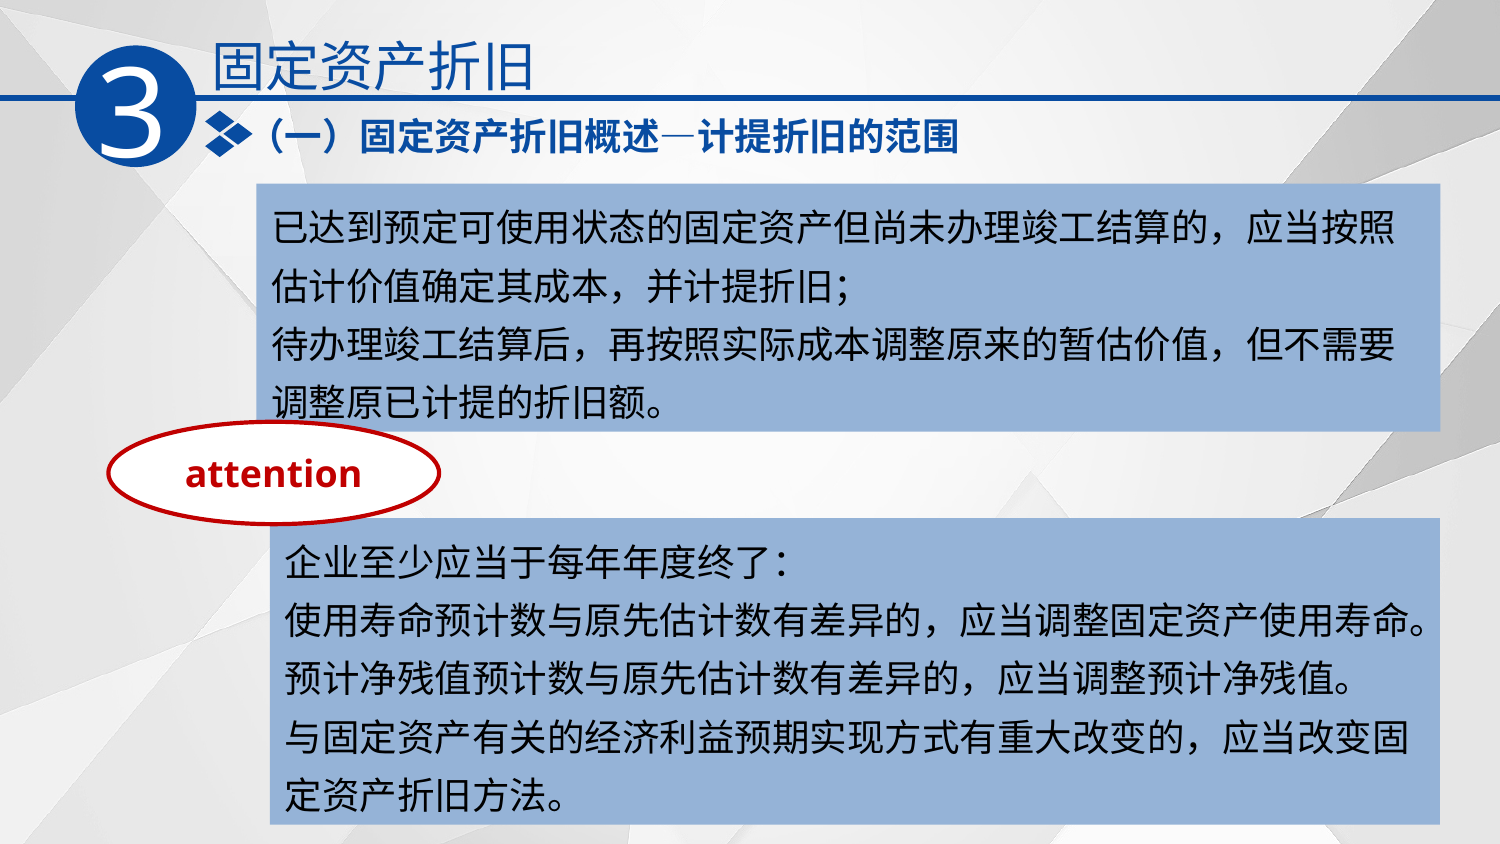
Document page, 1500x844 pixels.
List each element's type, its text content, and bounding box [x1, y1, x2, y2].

text_box [205, 110, 234, 133]
text_box attention [106, 419, 442, 527]
text_box [75, 107, 84, 138]
text_box 3 [84, 107, 203, 171]
picture [0, 0, 1500, 95]
text_box 企业至少应当于每年年度终了： 使用寿命预计数与原先估计数有差异的，应当调整固定资产使用寿命。 预计净残值预计数与原先估计数有差异的，应当调整预计净残值。 与固定资产有关的经济利益预期实现方式有重大改变的，应当改变固定资产折旧方法。 [269, 518, 1440, 825]
text_box [205, 135, 234, 158]
text_box 固定资产折旧 [198, 37, 713, 92]
text_box 已达到预定可使用状态的固定资产但尚未办理竣工结算的，应当按照估计价值确定其成本，并计提折旧； 待办理竣工结算后，再按照实际成本调整原来的暂估价值，但不需要调整原已计提的折旧额。 [256, 183, 1441, 432]
text_box 3 [84, 45, 203, 97]
text_box （一）固定资产折旧概述—计提折旧的范围 [234, 107, 972, 164]
text_box [223, 125, 234, 142]
text_box [75, 74, 84, 97]
picture [0, 101, 1500, 844]
